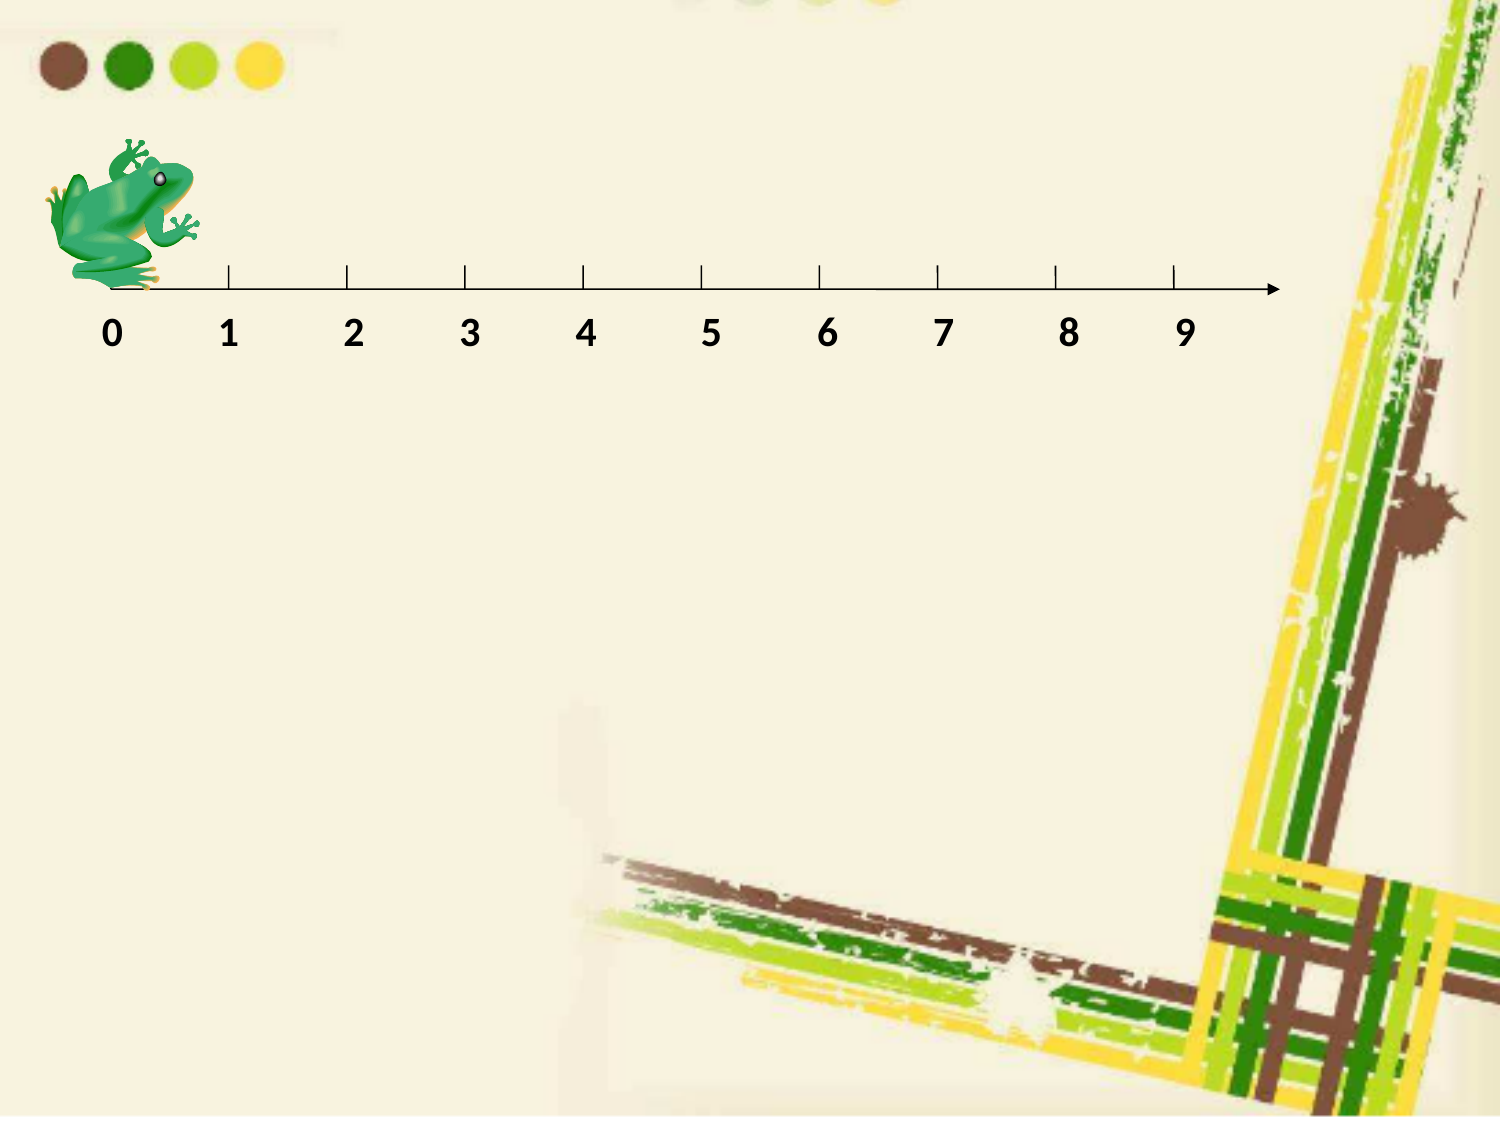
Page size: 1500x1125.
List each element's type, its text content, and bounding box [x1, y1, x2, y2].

picture [0, 0, 1500, 1125]
text_box [1056, 283, 1280, 296]
text_box 0 1 2 3 4 5 6 7 8 9 [87, 297, 1280, 363]
